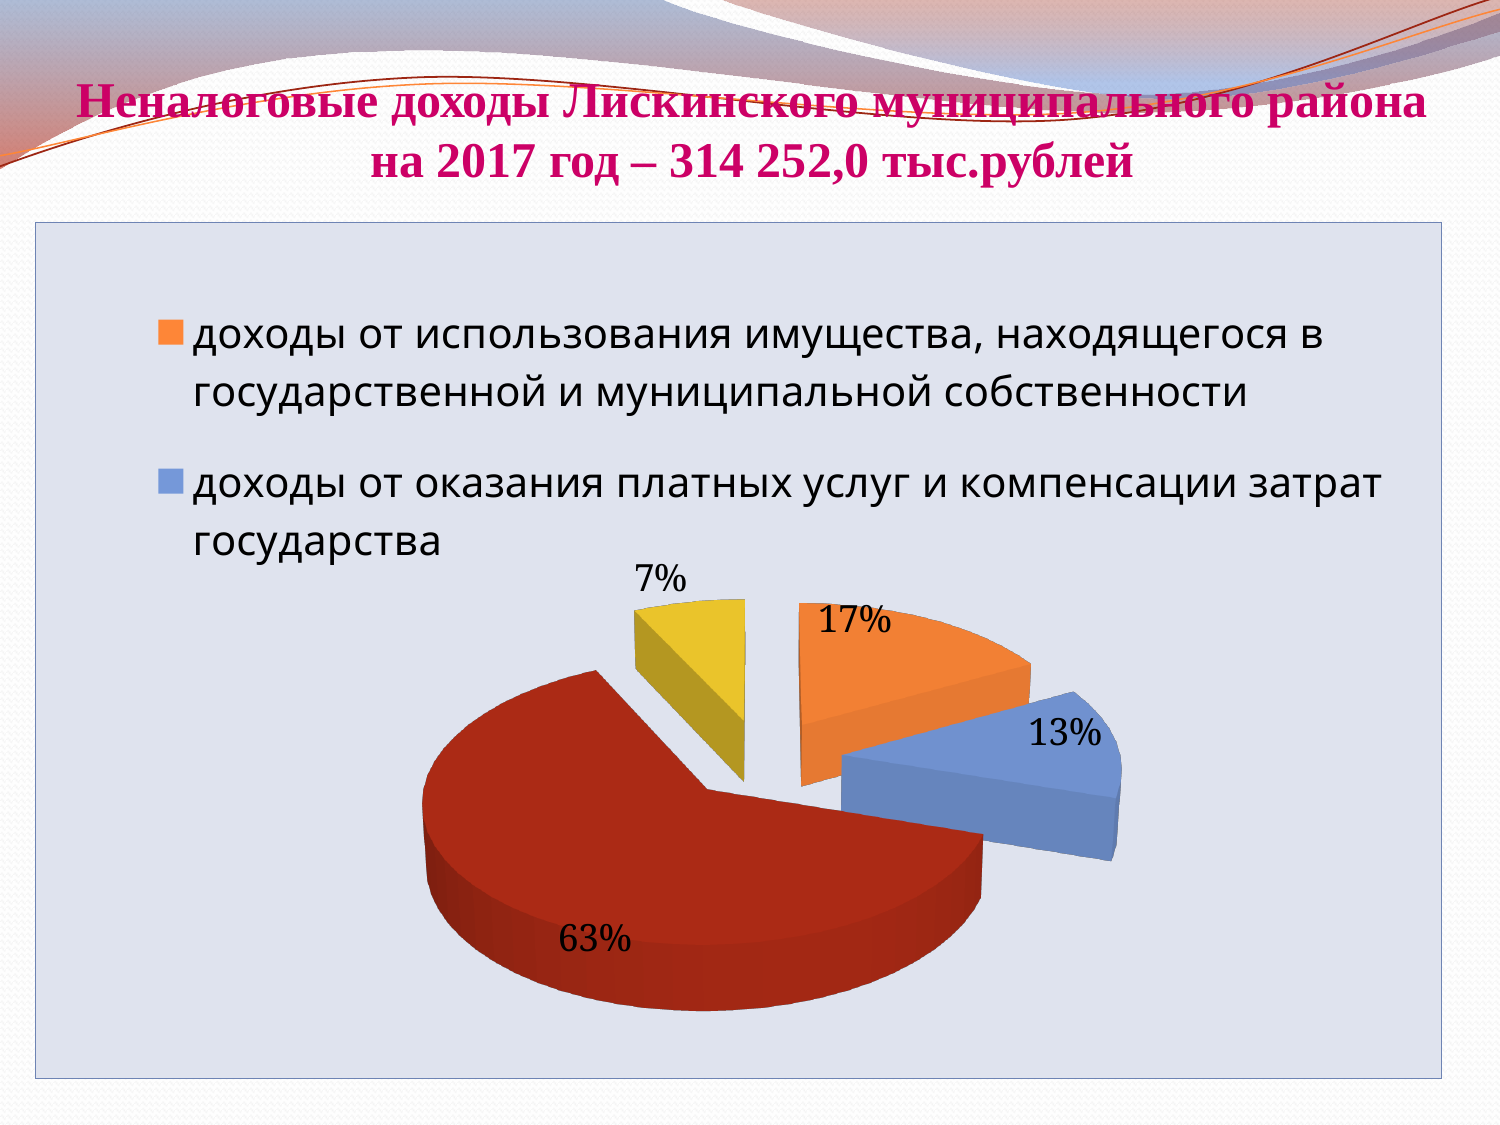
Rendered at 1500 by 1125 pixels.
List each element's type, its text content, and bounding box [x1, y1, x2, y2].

title Неналоговые доходы Лискинского муниципального района на 2017 год – 314 252,0 тыс.рублей [75, 0, 1430, 188]
chart [34, 222, 1442, 1079]
